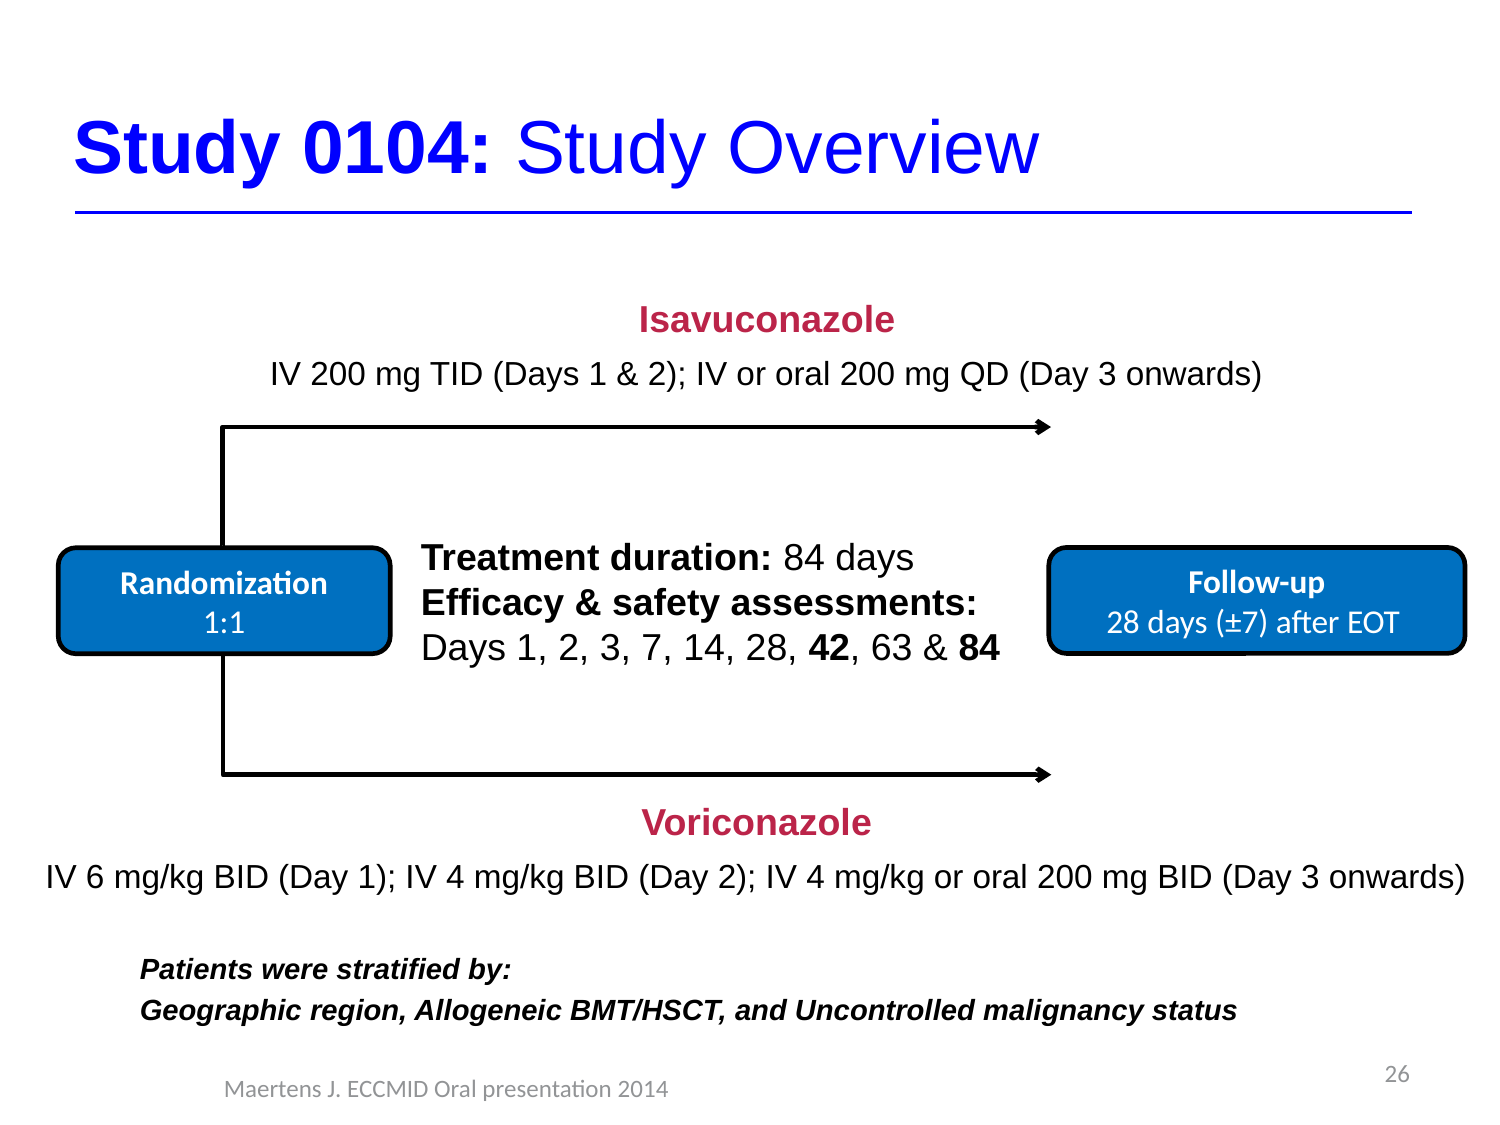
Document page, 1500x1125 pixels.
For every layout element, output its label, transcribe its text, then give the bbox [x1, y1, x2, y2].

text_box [222, 426, 1052, 775]
text_box Voriconazole IV 6 mg/kg BID (Day 1); IV 4 mg/kg BID (Day 2); IV 4 mg/kg or oral 200 mg BID (Day 3 onwards) [30, 790, 1483, 903]
text_box Maertens J. ECCMID Oral presentation 2014 [209, 1065, 685, 1110]
text_box Randomization 1:1 [56, 545, 217, 656]
title Study 0104: Study Overview [58, 50, 1409, 238]
text_box Follow-up 28 days (±7) after EOT [1057, 545, 1468, 656]
text_box Patients were stratified by: Geographic region, Allogeneic BMT/HSCT, and Uncontrolled malignancy status [125, 942, 1500, 999]
slide_number 26 [1074, 1042, 1425, 1103]
text_box Isavuconazole IV 200 mg TID (Days 1 & 2); IV or oral 200 mg QD (Day 3 onwards) [255, 287, 1279, 400]
